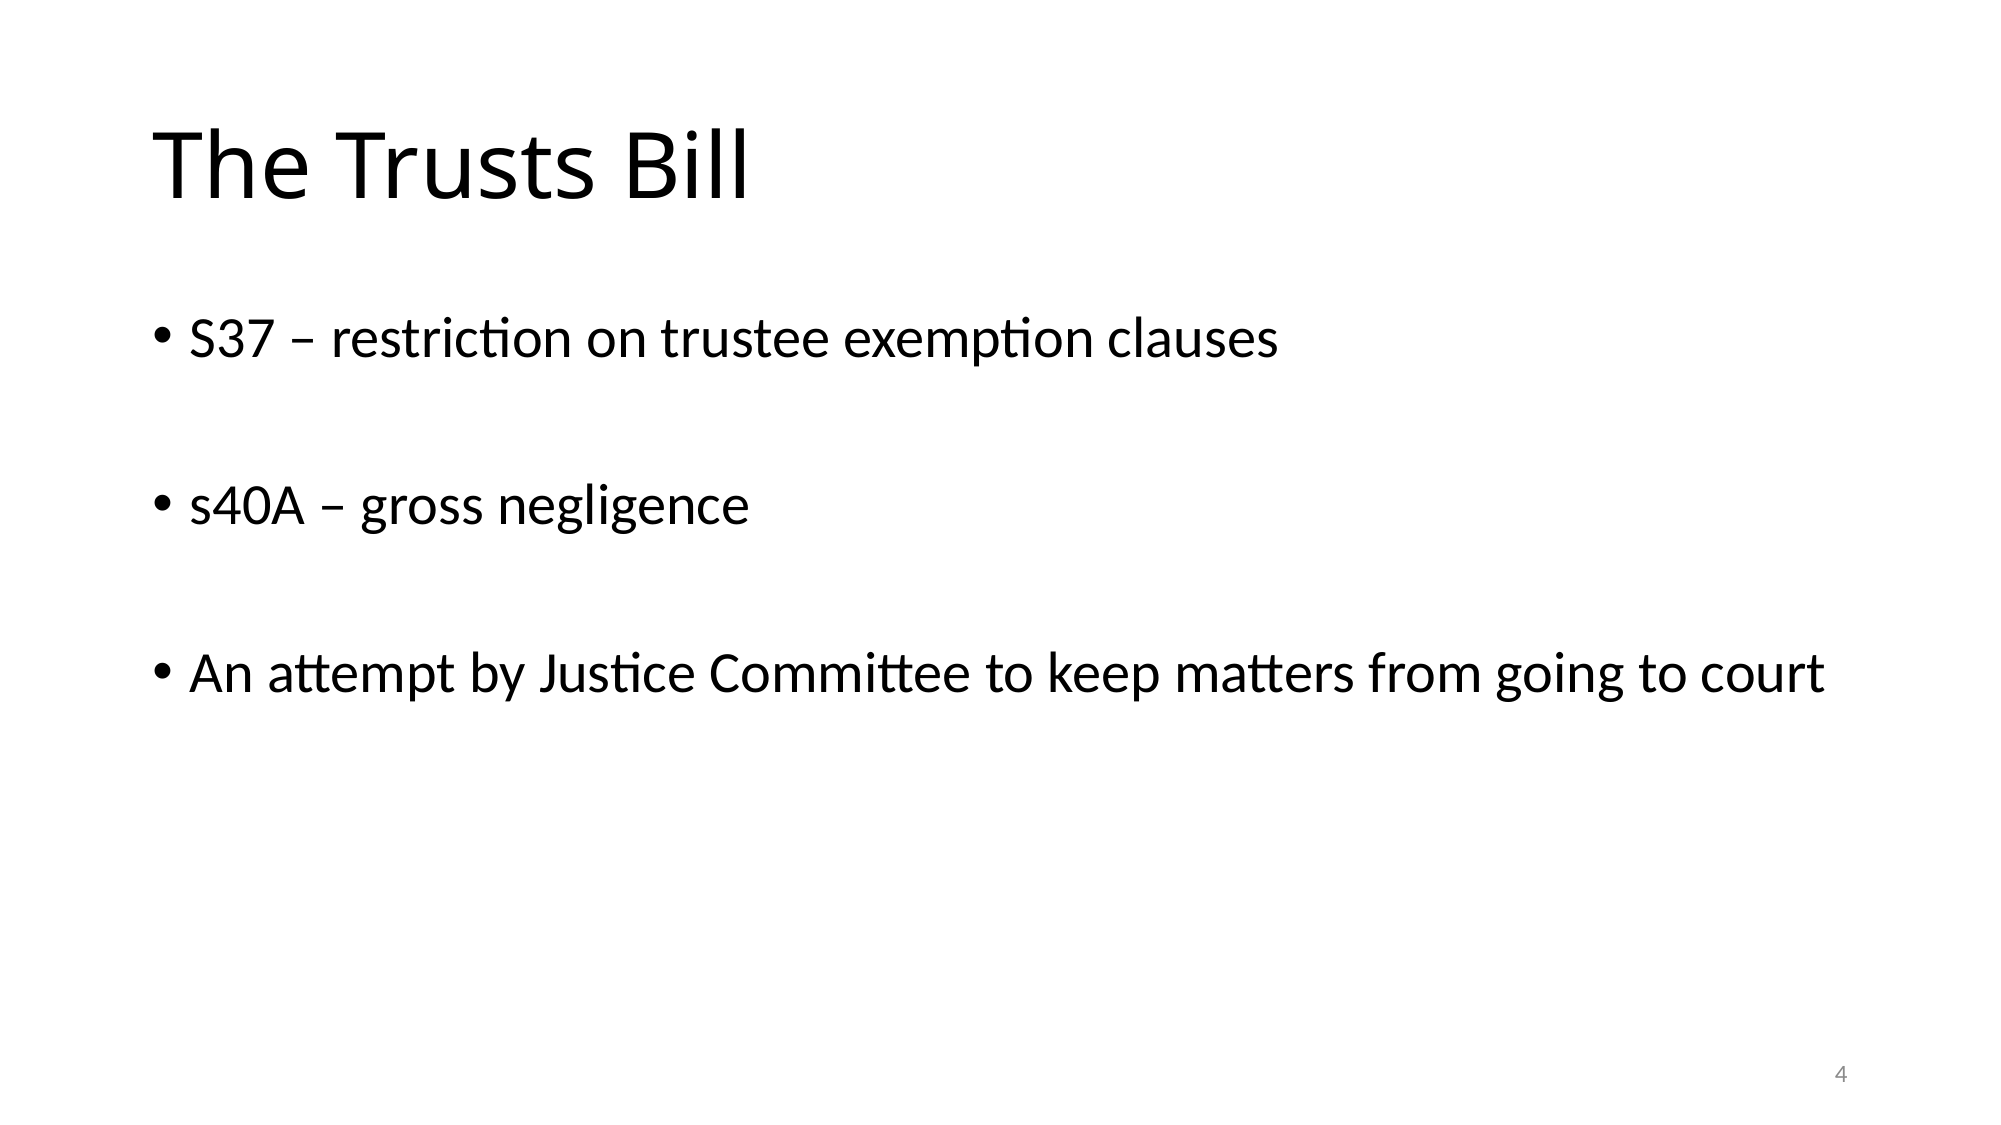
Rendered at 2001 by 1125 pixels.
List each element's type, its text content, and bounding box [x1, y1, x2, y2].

slide_number 4 [1412, 1042, 1863, 1103]
list S37 – restriction on trustee exemption clauses s40A – gross negligence An attempt by Justice Committee to keep matters from going to court [137, 299, 1863, 1014]
title The Trusts Bill [137, 59, 1863, 278]
